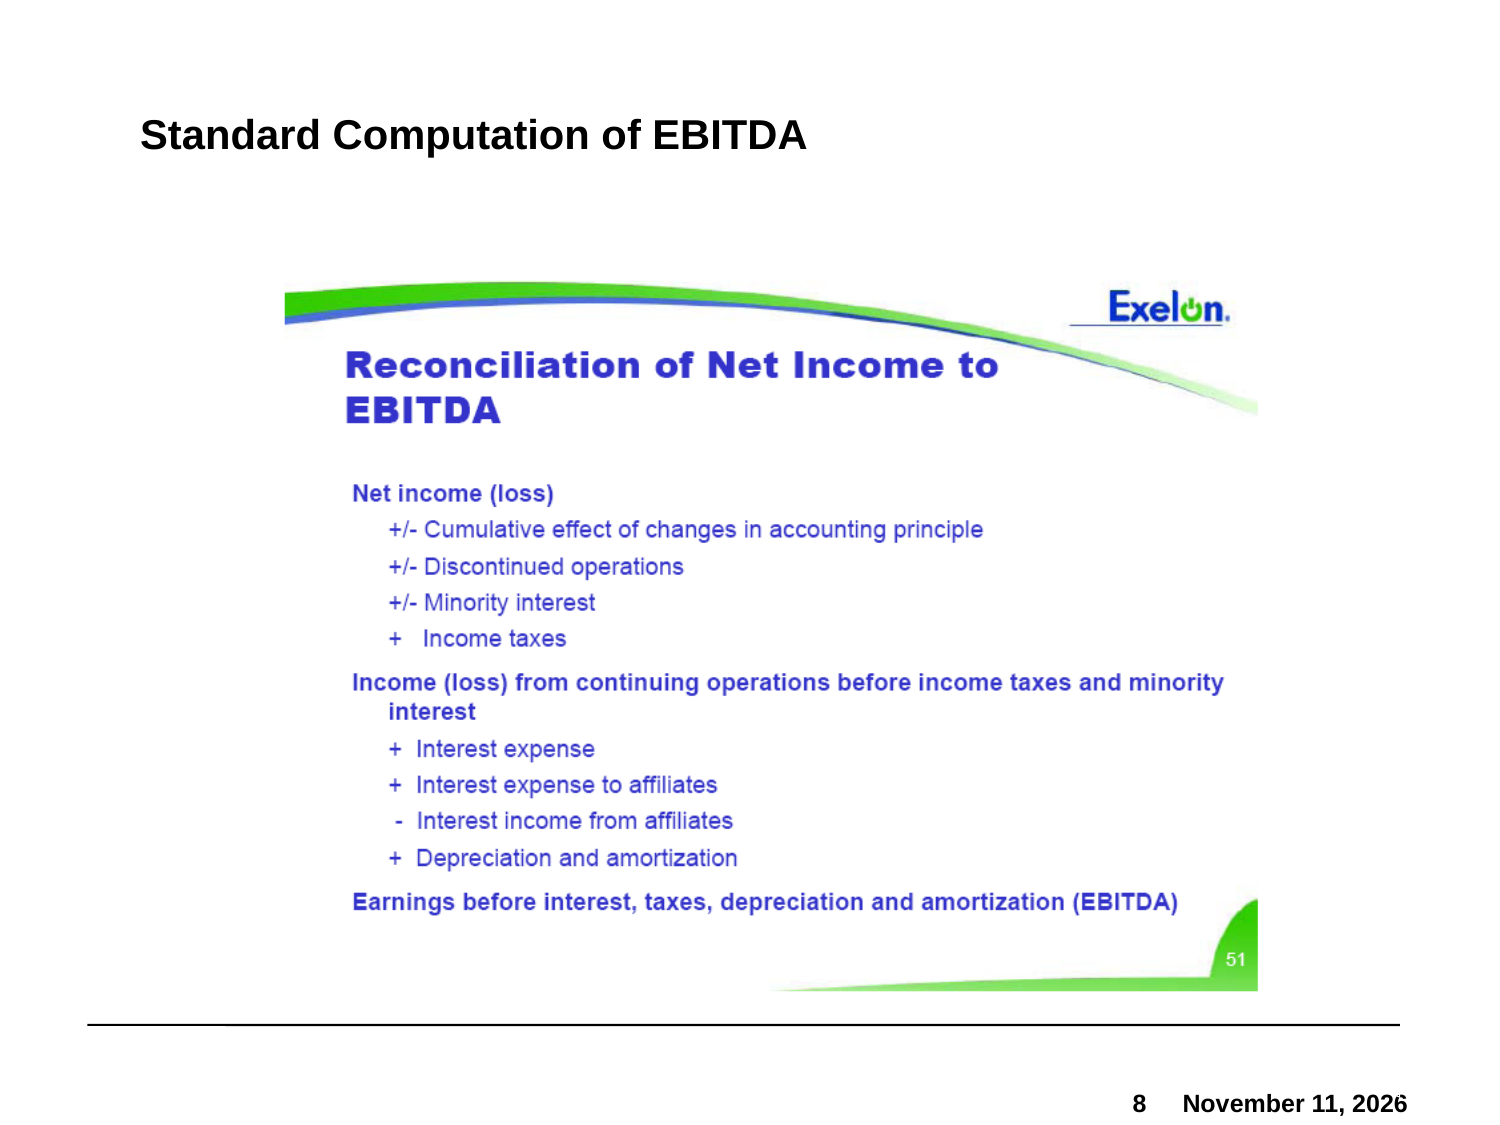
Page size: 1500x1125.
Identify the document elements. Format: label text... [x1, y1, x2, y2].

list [265, 249, 1285, 1013]
title Standard Computation of EBITDA [124, 99, 1401, 226]
